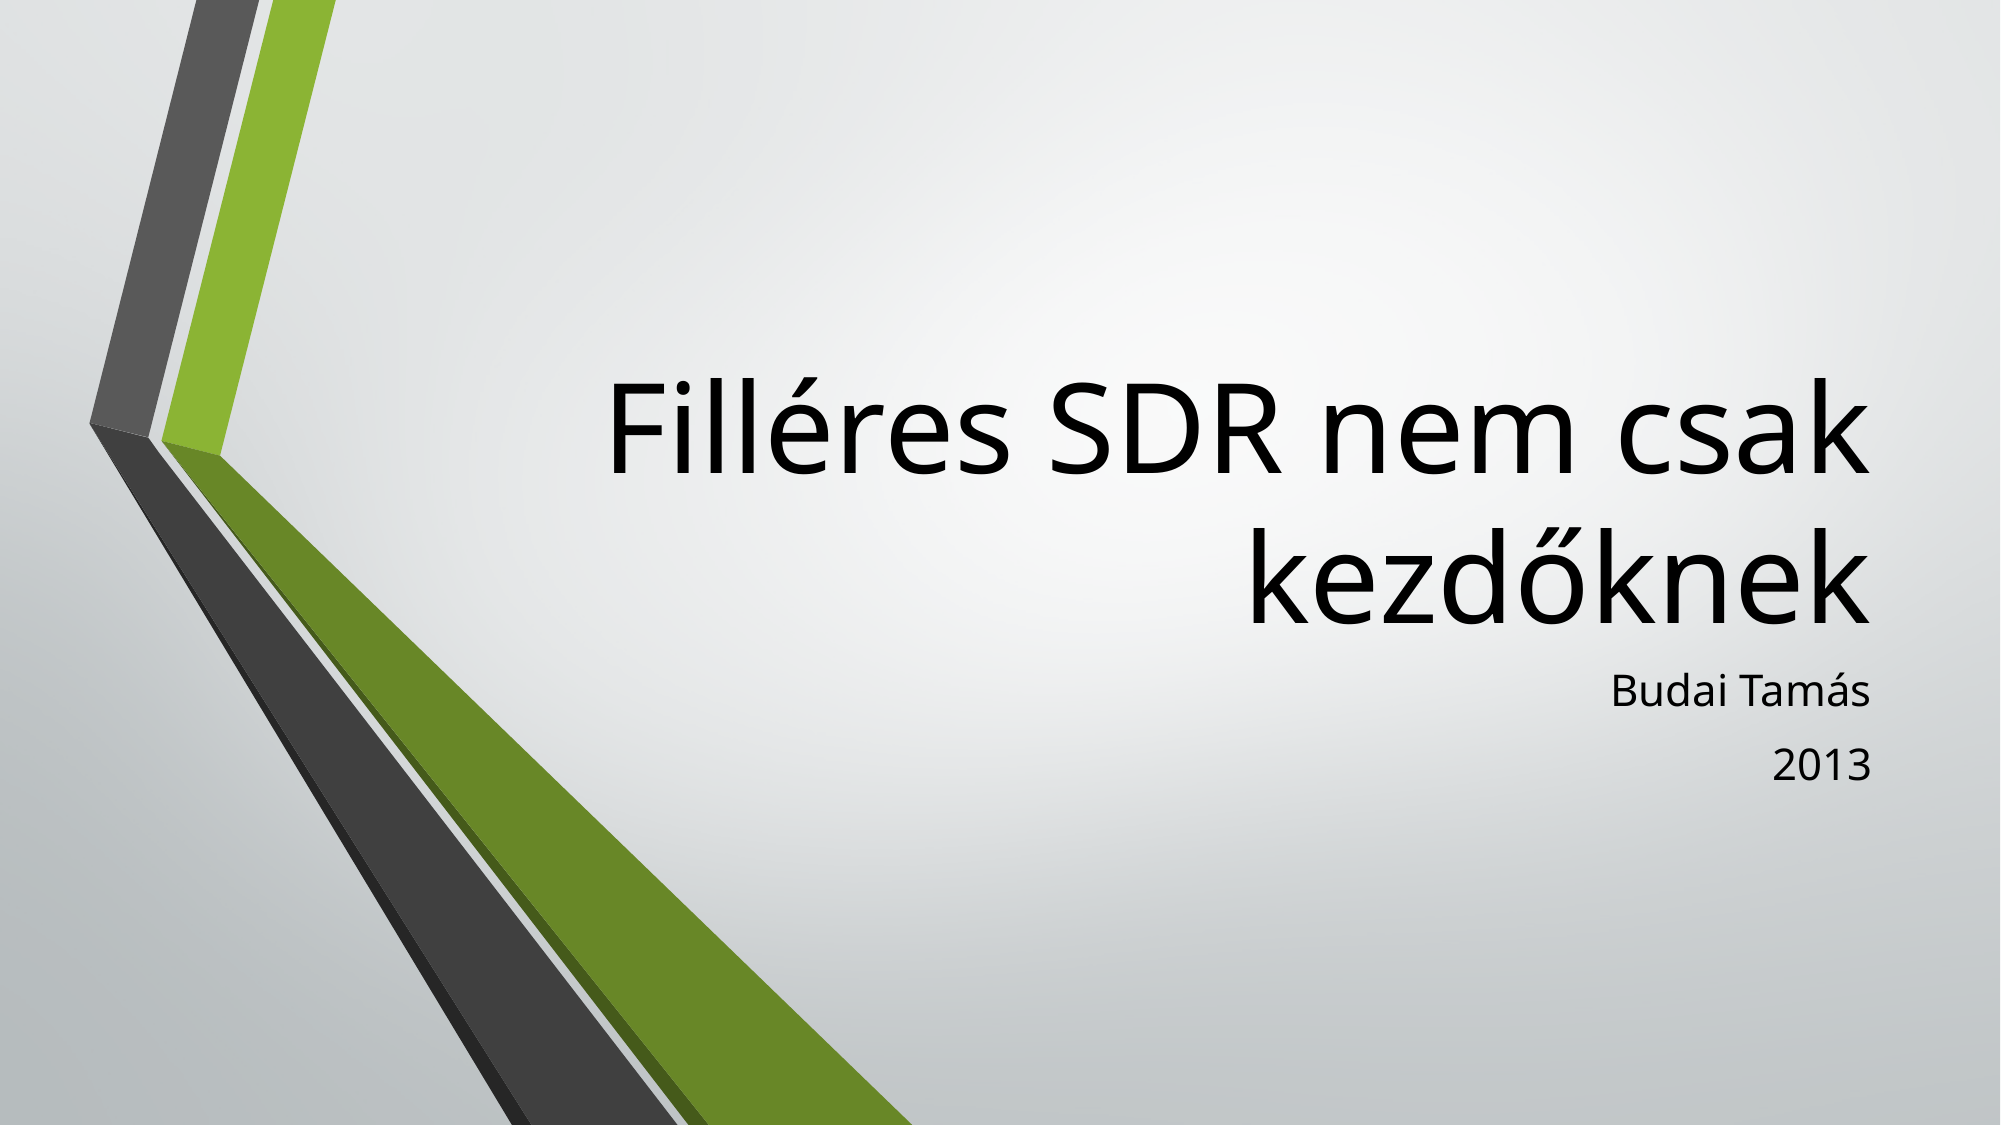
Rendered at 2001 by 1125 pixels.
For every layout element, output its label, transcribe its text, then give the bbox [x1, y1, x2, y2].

subtitle Budai Tamás 2013 [740, 655, 1887, 884]
title Filléres SDR nem csak kezdőknek [480, 226, 1887, 656]
